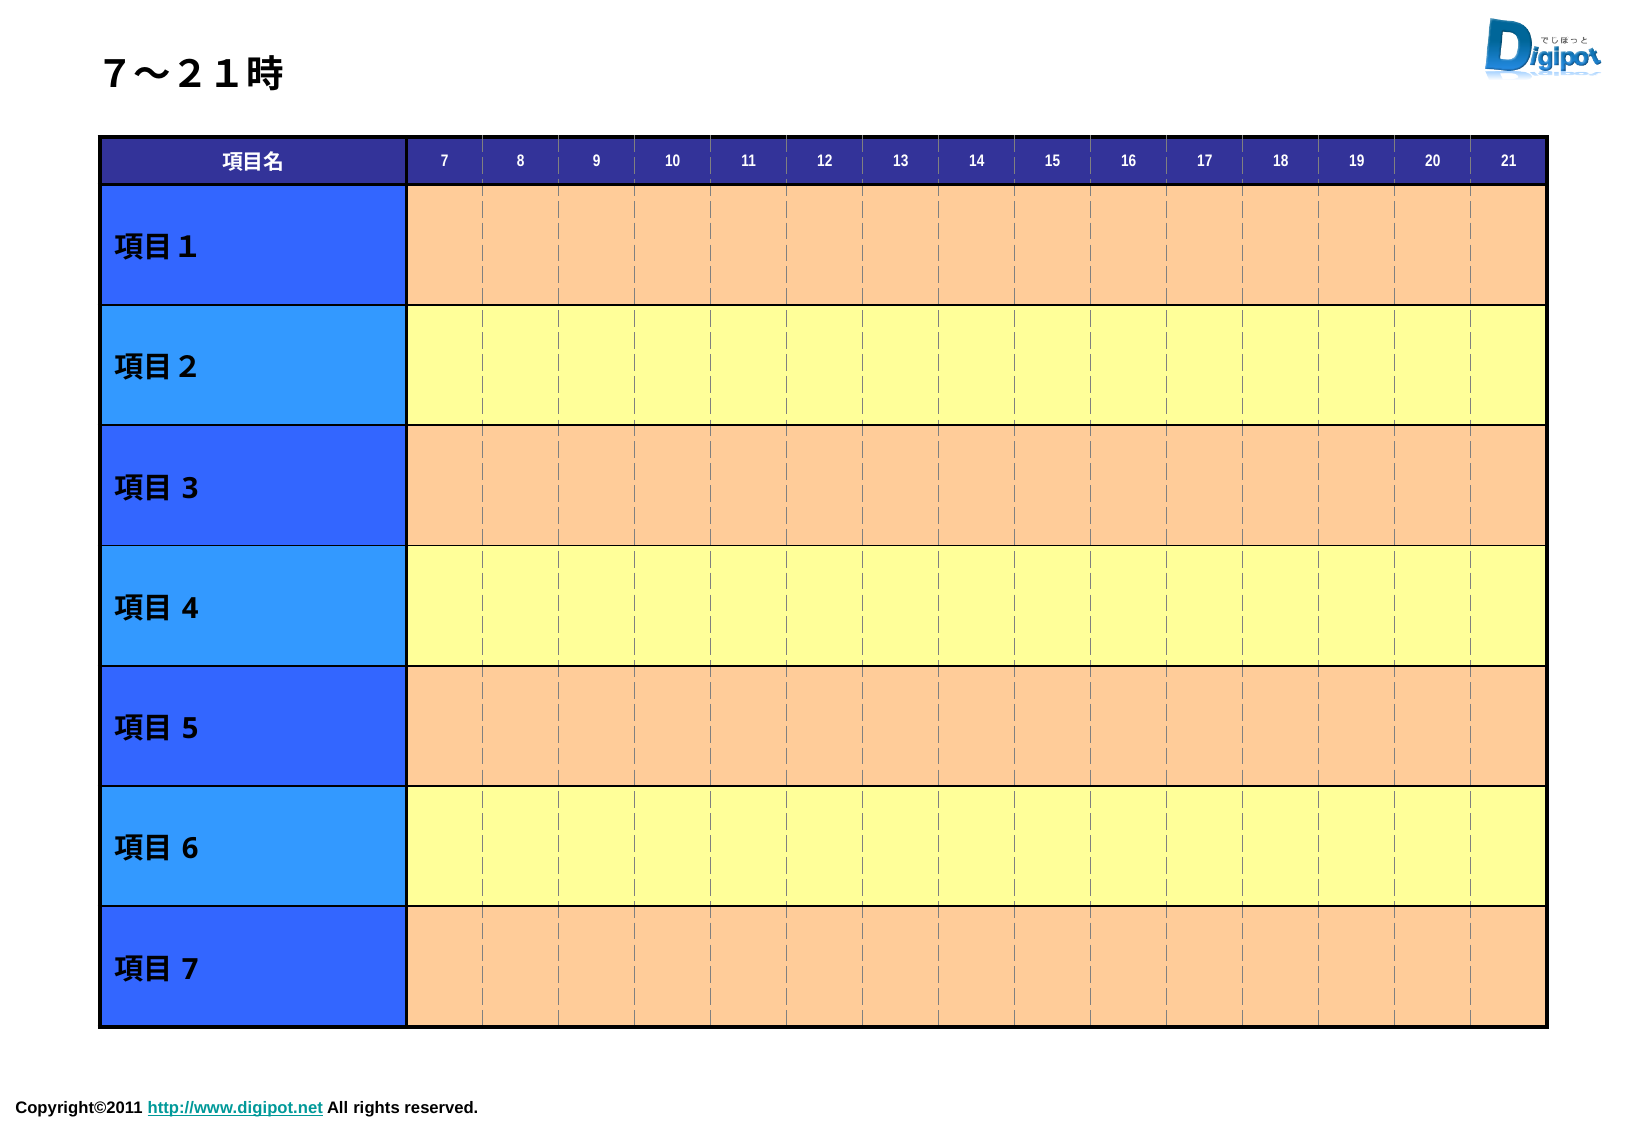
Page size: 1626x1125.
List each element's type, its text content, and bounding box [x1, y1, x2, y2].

table_cell [1395, 667, 1471, 785]
table_cell [1471, 186, 1545, 304]
table_cell [559, 667, 635, 785]
table_header 16 [1091, 139, 1167, 183]
table_cell [408, 787, 483, 905]
table_cell [559, 907, 635, 1025]
table_header 13 [863, 139, 939, 183]
table_cell [1015, 787, 1091, 905]
table_cell 項目２ [102, 306, 405, 424]
table_cell [559, 787, 635, 905]
table_cell [1015, 186, 1091, 304]
table_cell [787, 306, 863, 424]
table_cell [787, 907, 863, 1025]
table_cell [1395, 546, 1471, 665]
table_cell [1319, 667, 1395, 785]
table_cell [1243, 546, 1319, 665]
table_cell [939, 186, 1015, 304]
table_cell [1319, 306, 1395, 424]
table_cell [408, 667, 483, 785]
table_cell [1395, 186, 1471, 304]
picture [1485, 18, 1602, 82]
text_box ７～２１時 [81, 42, 337, 103]
table_header 21 [1471, 139, 1545, 183]
table_cell [483, 787, 559, 905]
table_cell [863, 186, 939, 304]
table_cell [1319, 546, 1395, 665]
table_cell [1395, 426, 1471, 545]
table_cell [1243, 667, 1319, 785]
table_cell [1167, 306, 1243, 424]
table_cell [1091, 546, 1167, 665]
table_cell [559, 546, 635, 665]
table_cell [939, 546, 1015, 665]
table_cell [1471, 306, 1545, 424]
table_header 8 [483, 139, 559, 183]
table_cell [408, 546, 483, 665]
table_cell [635, 787, 711, 905]
table_cell [635, 186, 711, 304]
table_cell [483, 667, 559, 785]
table_header 17 [1167, 139, 1243, 183]
table_cell [1015, 426, 1091, 545]
table_cell [939, 667, 1015, 785]
table_cell [787, 186, 863, 304]
table_header 15 [1015, 139, 1091, 183]
table_cell [1243, 907, 1319, 1025]
table_cell [1243, 306, 1319, 424]
table_cell [408, 186, 483, 304]
table_cell [939, 787, 1015, 905]
table_cell [711, 907, 787, 1025]
table_cell [1015, 667, 1091, 785]
table_cell [1015, 306, 1091, 424]
table_header 14 [939, 139, 1015, 183]
table_cell [408, 306, 483, 424]
table_cell [483, 426, 559, 545]
table_cell [711, 186, 787, 304]
table_header 10 [635, 139, 711, 183]
table_header 11 [711, 139, 787, 183]
table_cell [635, 907, 711, 1025]
table_cell [1471, 907, 1545, 1025]
table_cell [939, 426, 1015, 545]
table_cell 項目7 [102, 907, 405, 1025]
table_cell [559, 426, 635, 545]
table_cell [635, 546, 711, 665]
table_cell [1091, 426, 1167, 545]
table_cell [711, 546, 787, 665]
table_header 項目名 [102, 139, 405, 183]
table_cell [483, 546, 559, 665]
table_cell [787, 787, 863, 905]
table_cell [1091, 907, 1167, 1025]
table_cell [1091, 306, 1167, 424]
table_cell [635, 667, 711, 785]
table_cell [559, 186, 635, 304]
table_cell 項目6 [102, 787, 405, 905]
table_cell [863, 907, 939, 1025]
table_cell [1319, 907, 1395, 1025]
table_cell 項目5 [102, 667, 405, 785]
table_header 7 [408, 139, 483, 183]
table_cell [787, 546, 863, 665]
table_cell [1167, 907, 1243, 1025]
table_cell [863, 667, 939, 785]
table_header 20 [1395, 139, 1471, 183]
table_cell [483, 186, 559, 304]
table_cell [1319, 787, 1395, 905]
table_header 12 [787, 139, 863, 183]
table_cell [1167, 186, 1243, 304]
table_cell [1243, 787, 1319, 905]
table_cell [939, 907, 1015, 1025]
table_cell [635, 426, 711, 545]
table_cell [863, 306, 939, 424]
table_cell [1091, 667, 1167, 785]
table_cell [711, 667, 787, 785]
table_cell [1319, 186, 1395, 304]
table_cell [711, 426, 787, 545]
table_cell [711, 306, 787, 424]
table_cell [1091, 787, 1167, 905]
table_cell [408, 426, 483, 545]
table_cell [1167, 667, 1243, 785]
table_cell [1167, 546, 1243, 665]
table_cell [1395, 907, 1471, 1025]
table_cell [635, 306, 711, 424]
table_cell [863, 426, 939, 545]
table_cell [1471, 426, 1545, 545]
table_cell [863, 787, 939, 905]
table_cell [1471, 787, 1545, 905]
table_cell [1015, 907, 1091, 1025]
table_cell [483, 306, 559, 424]
table_cell [1243, 426, 1319, 545]
table_cell [1015, 546, 1091, 665]
table_header 19 [1319, 139, 1395, 183]
table_cell [1471, 546, 1545, 665]
table_cell [559, 306, 635, 424]
table_cell [1167, 426, 1243, 545]
table_cell [863, 546, 939, 665]
table_cell 項目3 [102, 426, 405, 545]
table_cell [1471, 667, 1545, 785]
table_cell [1167, 787, 1243, 905]
table_cell [1395, 787, 1471, 905]
table_cell 項目4 [102, 546, 405, 665]
table_cell [483, 907, 559, 1025]
table_cell [1319, 426, 1395, 545]
table_cell [711, 787, 787, 905]
table_cell [787, 426, 863, 545]
table_cell [408, 907, 483, 1025]
table_header 18 [1243, 139, 1319, 183]
table_cell [939, 306, 1015, 424]
table_cell [787, 667, 863, 785]
table_cell 項目１ [102, 186, 405, 304]
table_cell [1243, 186, 1319, 304]
table_header 9 [559, 139, 635, 183]
table_cell [1395, 306, 1471, 424]
table_cell [1091, 186, 1167, 304]
